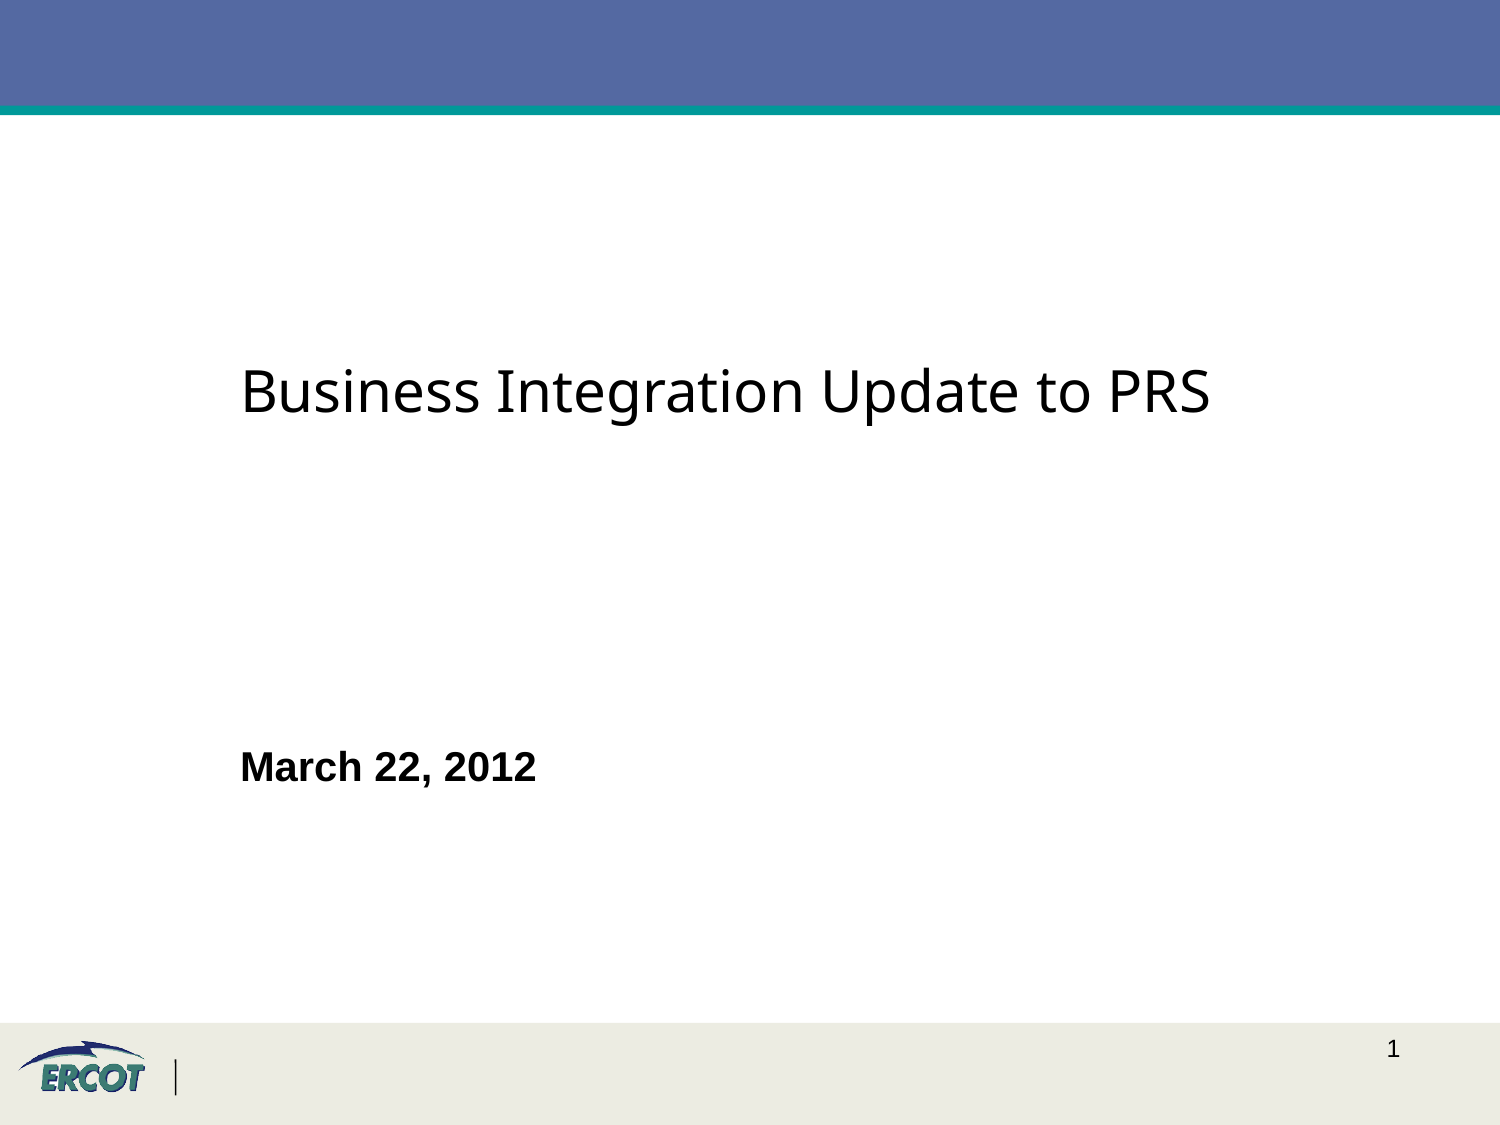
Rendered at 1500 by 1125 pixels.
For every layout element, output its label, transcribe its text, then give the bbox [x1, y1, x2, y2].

picture [10, 1031, 151, 1111]
text_box Business Integration Update to PRS [224, 287, 1413, 491]
text_box March 22, 2012 [225, 587, 1375, 900]
